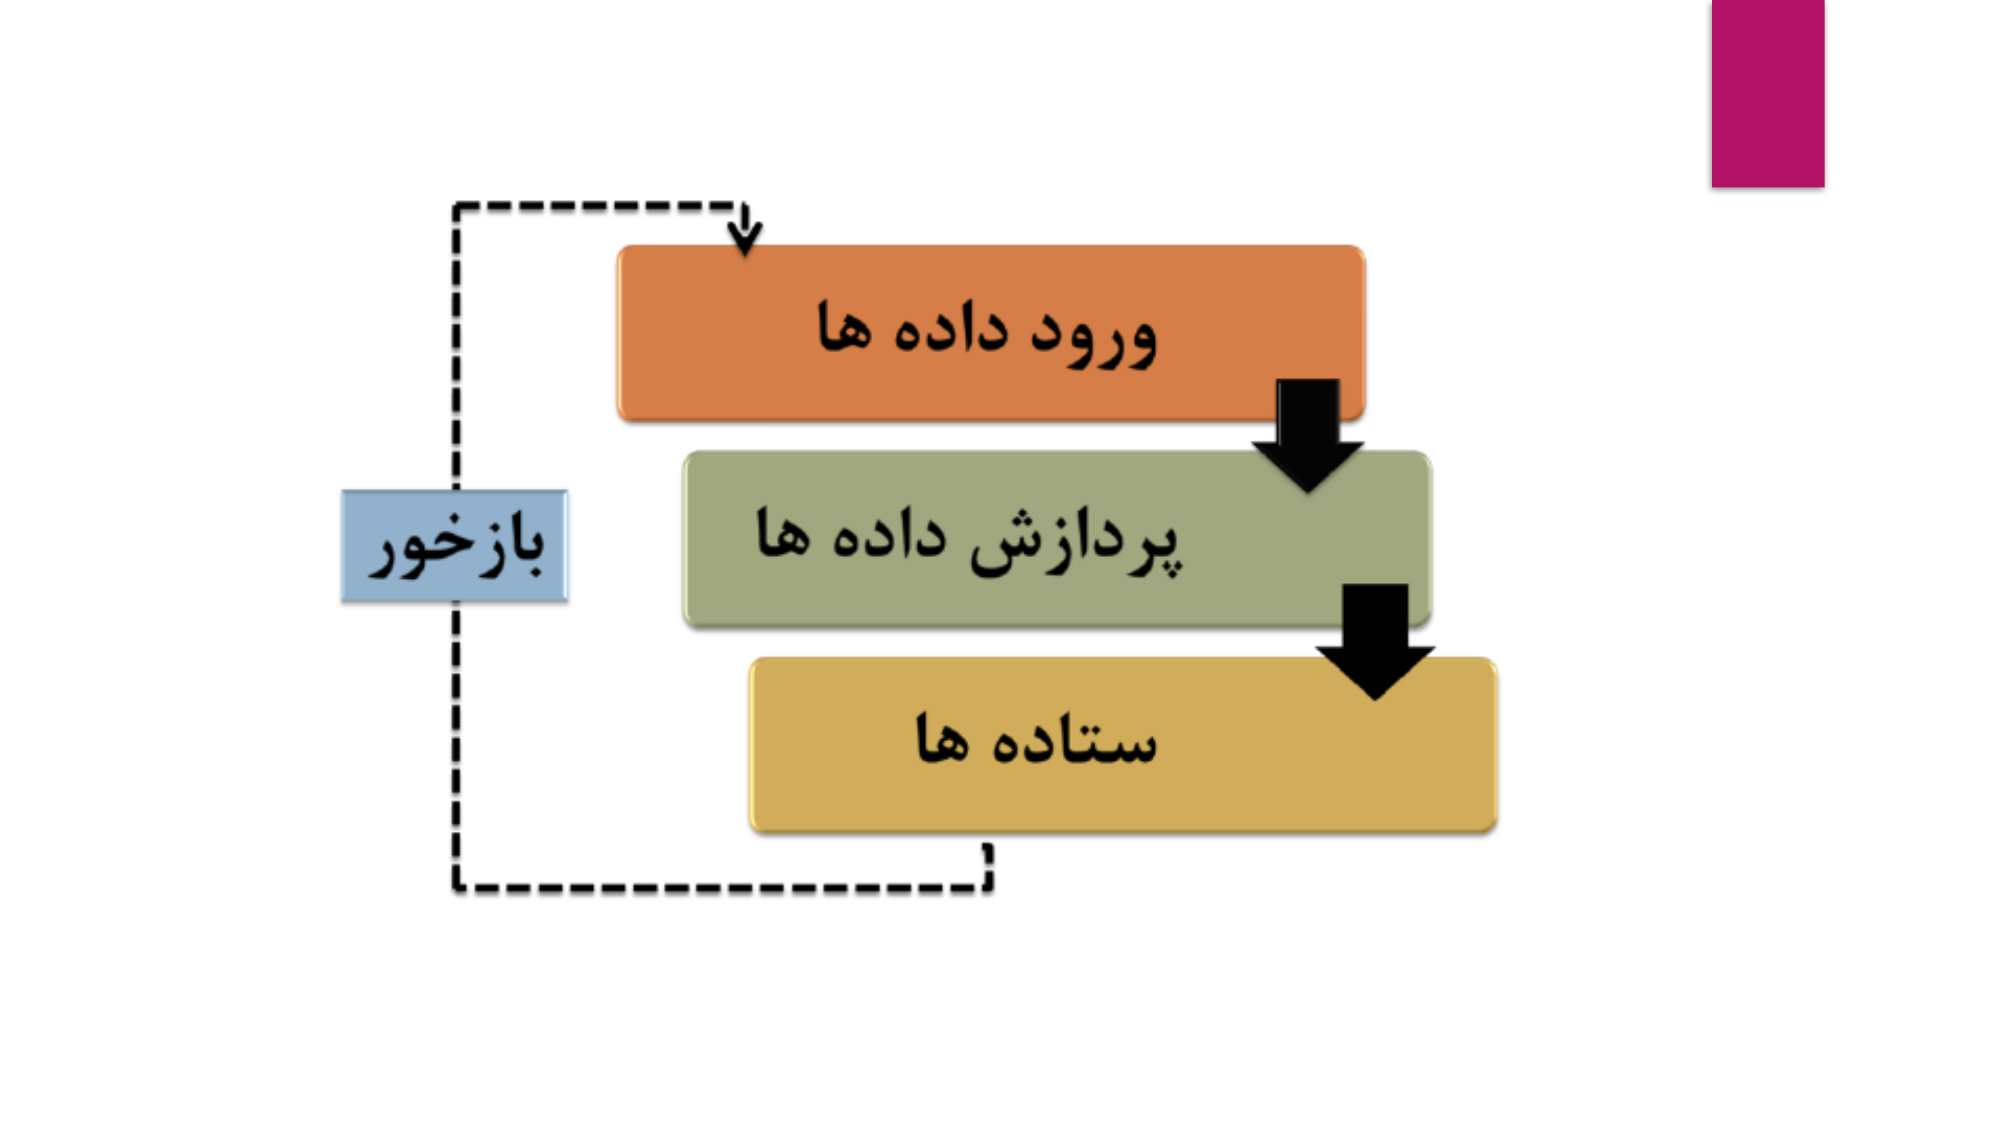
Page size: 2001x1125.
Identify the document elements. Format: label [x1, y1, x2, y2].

picture [187, 169, 1697, 1011]
